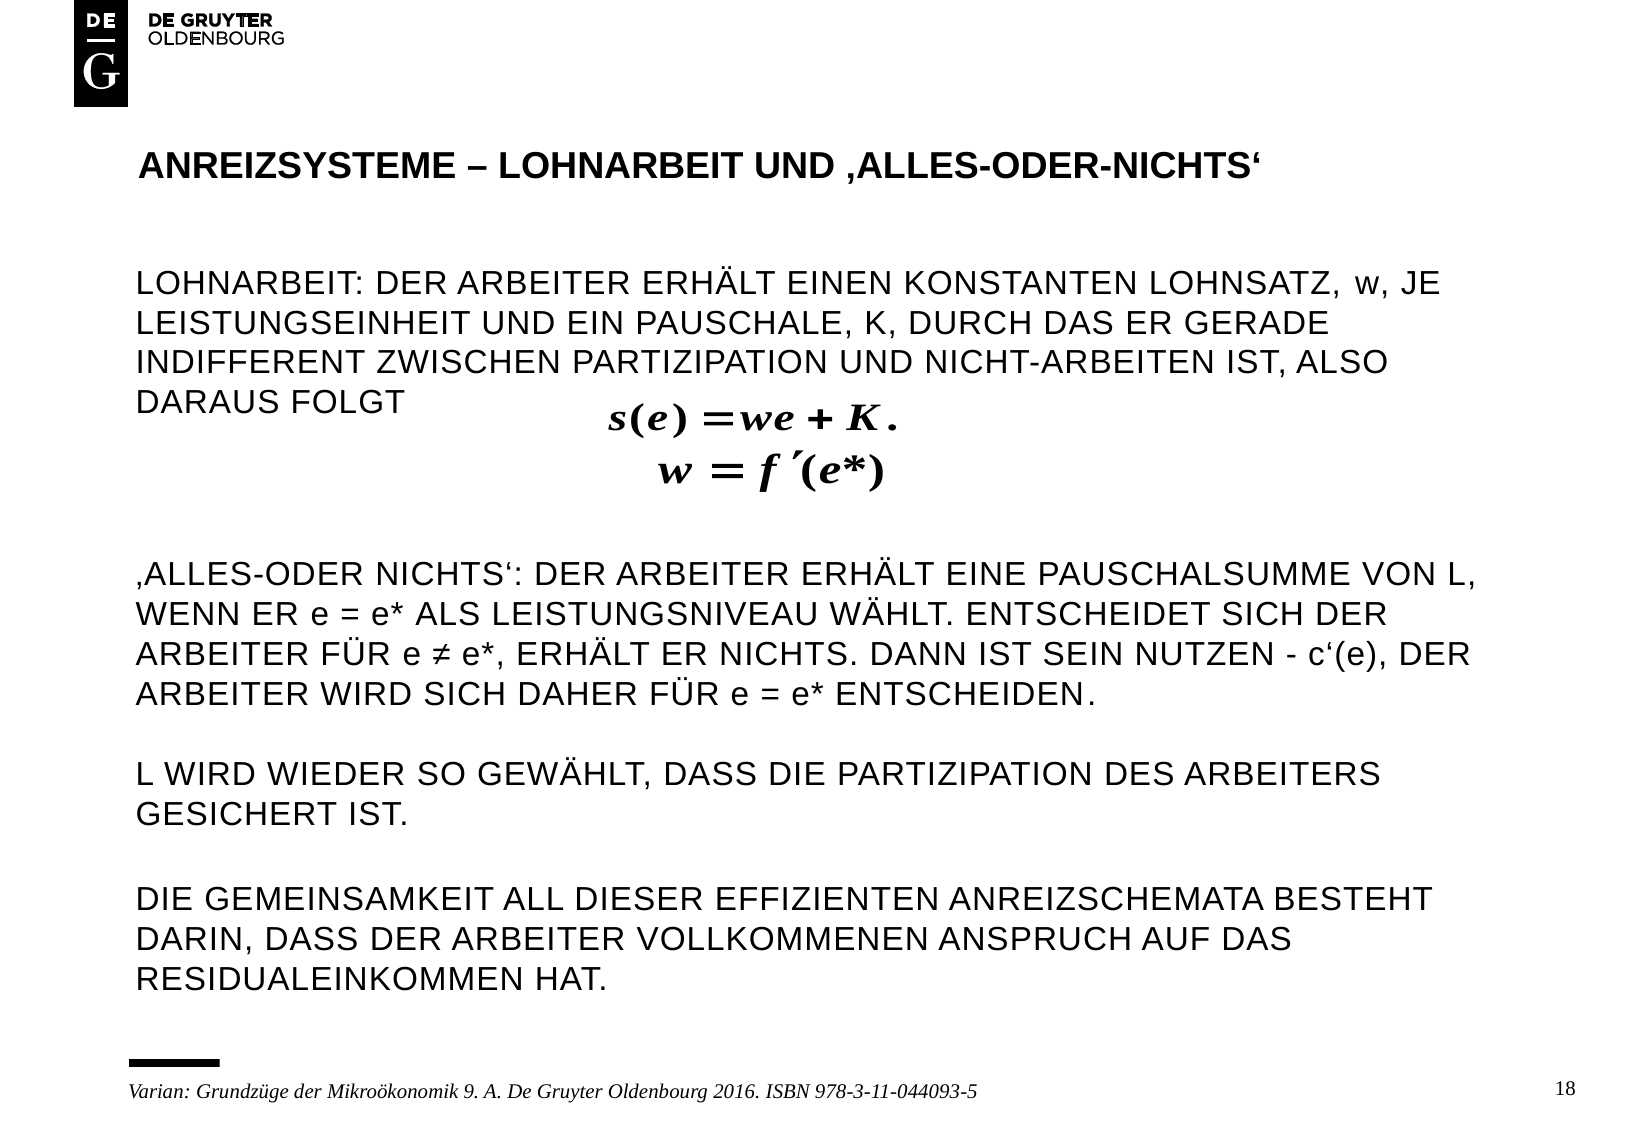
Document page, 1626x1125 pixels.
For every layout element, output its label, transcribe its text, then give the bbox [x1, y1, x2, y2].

list Lohnarbeit: DER Arbeiter ERHÄLT einen konstanten lohnsatz, w, je leistungseinheit und ein pauschale, k, durch das er gerade indifferent zwischen partizipation und nicht-arbeiten ist, also daraus folgt ‚ALLES-ODER NICHTS‘: der arbeiter erhält eine pauschalsumme von L, wenn er e = e* als leistungsniveau wählt. entscheidet sich der arbeiter für e ≠ e*, ERHÄLT ER NICHTS. DANN IST SEIN NUTZEN - c‘(e), DER ARBEITER WIRD SICH DAHER FÜR e = e* ENTSCHEIDEN. L WIRD WIEDER SO GEWÄHLT, DASS DIE PARTIZIPATION DES ARBEITERS GESICHERT IST. DIE GEMEINSAMKEIT ALL DIESER EFFIZIENTEN Anreizschemata besteht darin, dass der arbeiter vollkommenen anspruch auf das residualeinkommen hat. [135, 260, 1563, 1011]
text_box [604, 399, 900, 443]
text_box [654, 448, 888, 496]
title ANREIZSYSTEME – LOHNARBEIT und ‚alles-oder-nichts‘ [137, 141, 1565, 196]
slide_number 18 [1554, 1074, 1614, 1104]
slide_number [128, 1077, 1539, 1108]
